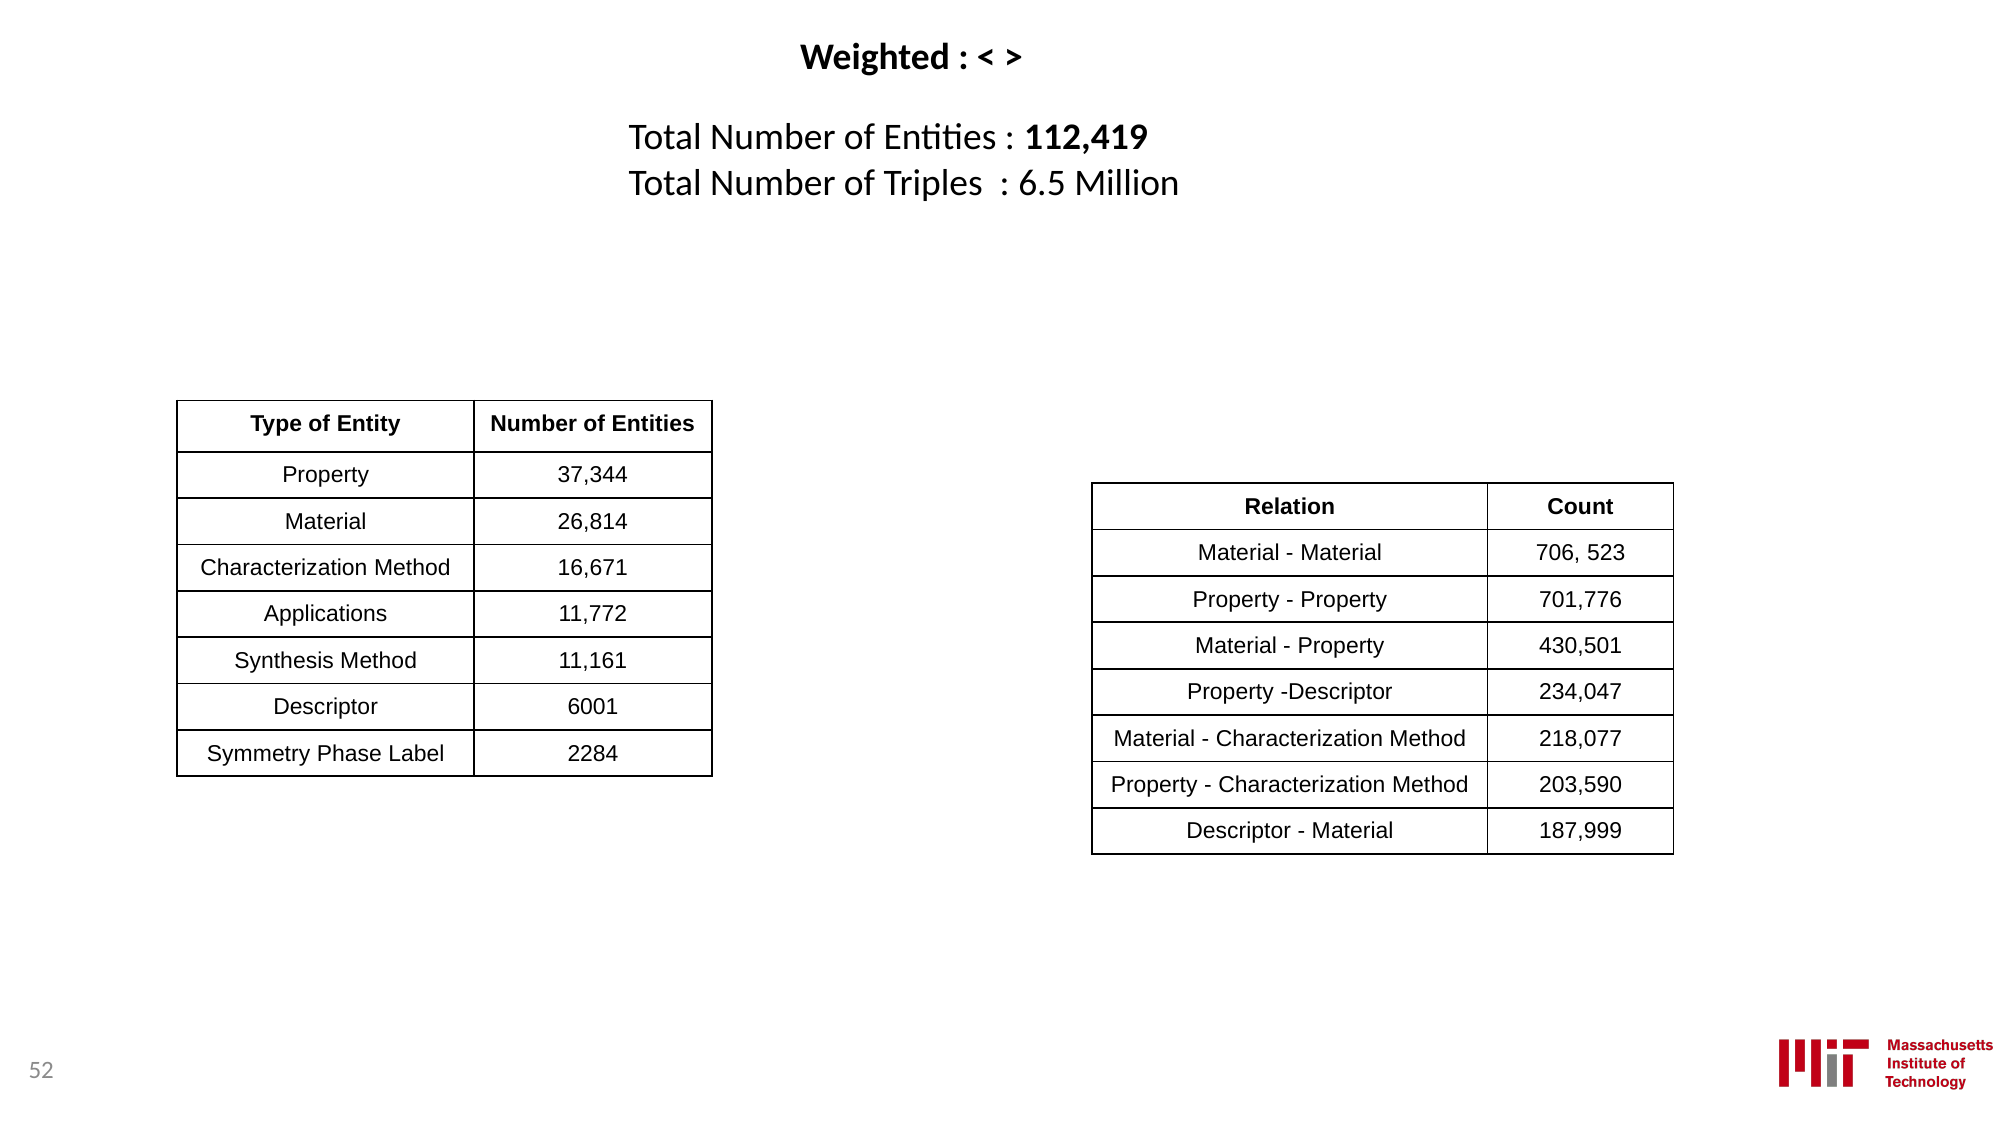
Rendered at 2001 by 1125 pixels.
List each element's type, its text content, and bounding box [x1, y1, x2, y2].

table_cell Descriptor [178, 684, 473, 729]
table_cell Material [178, 499, 473, 544]
table_cell 16,671 [475, 545, 711, 590]
table_cell Characterization Method [178, 545, 473, 590]
table_header Relation [1093, 484, 1487, 529]
table_header Number of Entities [475, 401, 711, 451]
table_cell 26,814 [475, 499, 711, 544]
table_cell Synthesis Method [178, 638, 473, 683]
table_cell Applications [178, 592, 473, 636]
table_cell 2284 [475, 731, 711, 775]
table_cell Property - Property [1093, 577, 1487, 621]
table_cell 6001 [475, 684, 711, 729]
table_cell 203,590 [1488, 762, 1673, 807]
table_cell 11,161 [475, 638, 711, 683]
picture [1778, 1004, 1994, 1125]
table_cell 234,047 [1488, 670, 1673, 714]
table_cell 706, 523 [1488, 530, 1673, 575]
table_cell 430,501 [1488, 623, 1673, 668]
table_cell Property [178, 453, 473, 497]
table_cell 37,344 [475, 453, 711, 497]
table_cell 218,077 [1488, 716, 1673, 761]
table_header Type of Entity [178, 401, 473, 451]
table_cell Descriptor - Material [1093, 809, 1487, 853]
table_cell Material - Property [1093, 623, 1487, 668]
table_header Count [1488, 484, 1673, 529]
table_cell Property -Descriptor [1093, 670, 1487, 714]
table_cell Material - Characterization Method [1093, 716, 1487, 761]
table_cell Material - Material [1093, 530, 1487, 575]
table_cell 187,999 [1488, 809, 1673, 853]
text_box Total Number of Entities : 112,419 Total Number of Triples : 6.5 Million [613, 105, 1204, 210]
table_cell 11,772 [475, 592, 711, 636]
table_cell Symmetry Phase Label [178, 731, 473, 775]
slide_number 52 [13, 1038, 464, 1099]
table_cell 701,776 [1488, 577, 1673, 621]
table_cell Property - Characterization Method [1093, 762, 1487, 807]
